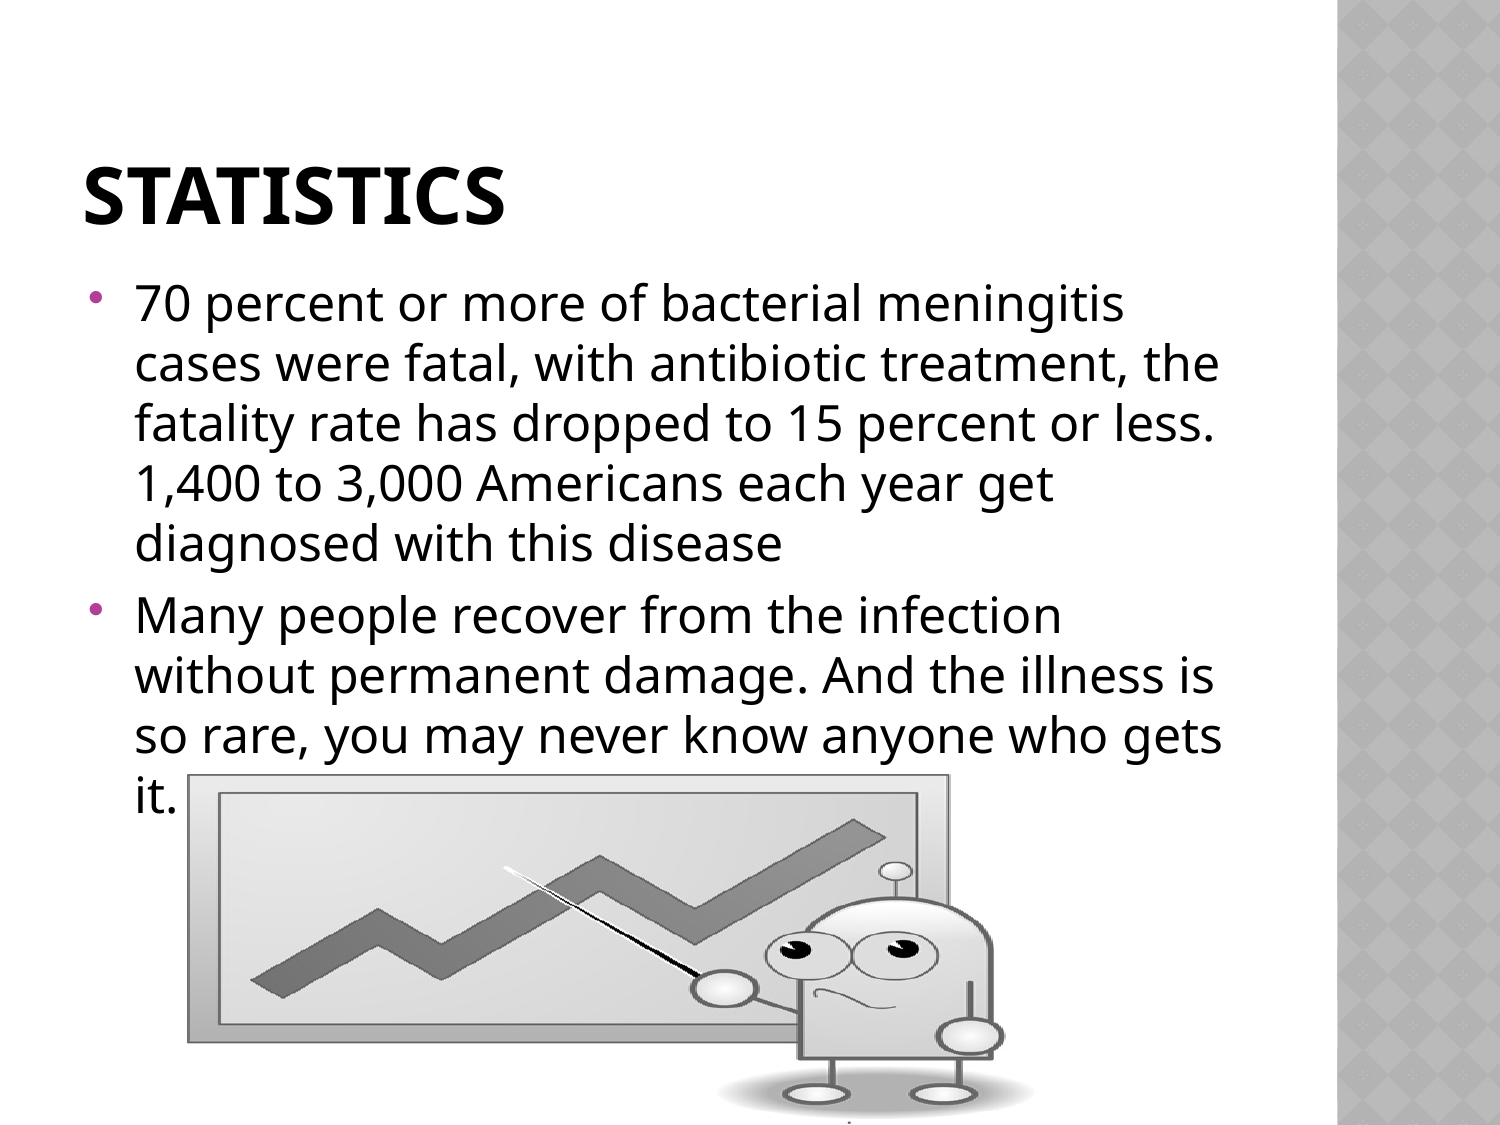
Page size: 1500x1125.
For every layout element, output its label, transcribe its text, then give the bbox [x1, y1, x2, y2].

list 70 percent or more of bacterial meningitis cases were fatal, with antibiotic treatment, the fatality rate has dropped to 15 percent or less. 1,400 to 3,000 Americans each year get diagnosed with this disease Many people recover from the infection without permanent damage. And the illness is so rare, you may never know anyone who gets it. [75, 264, 1263, 1059]
picture [187, 774, 1038, 1125]
title Statistics [75, 52, 1263, 240]
